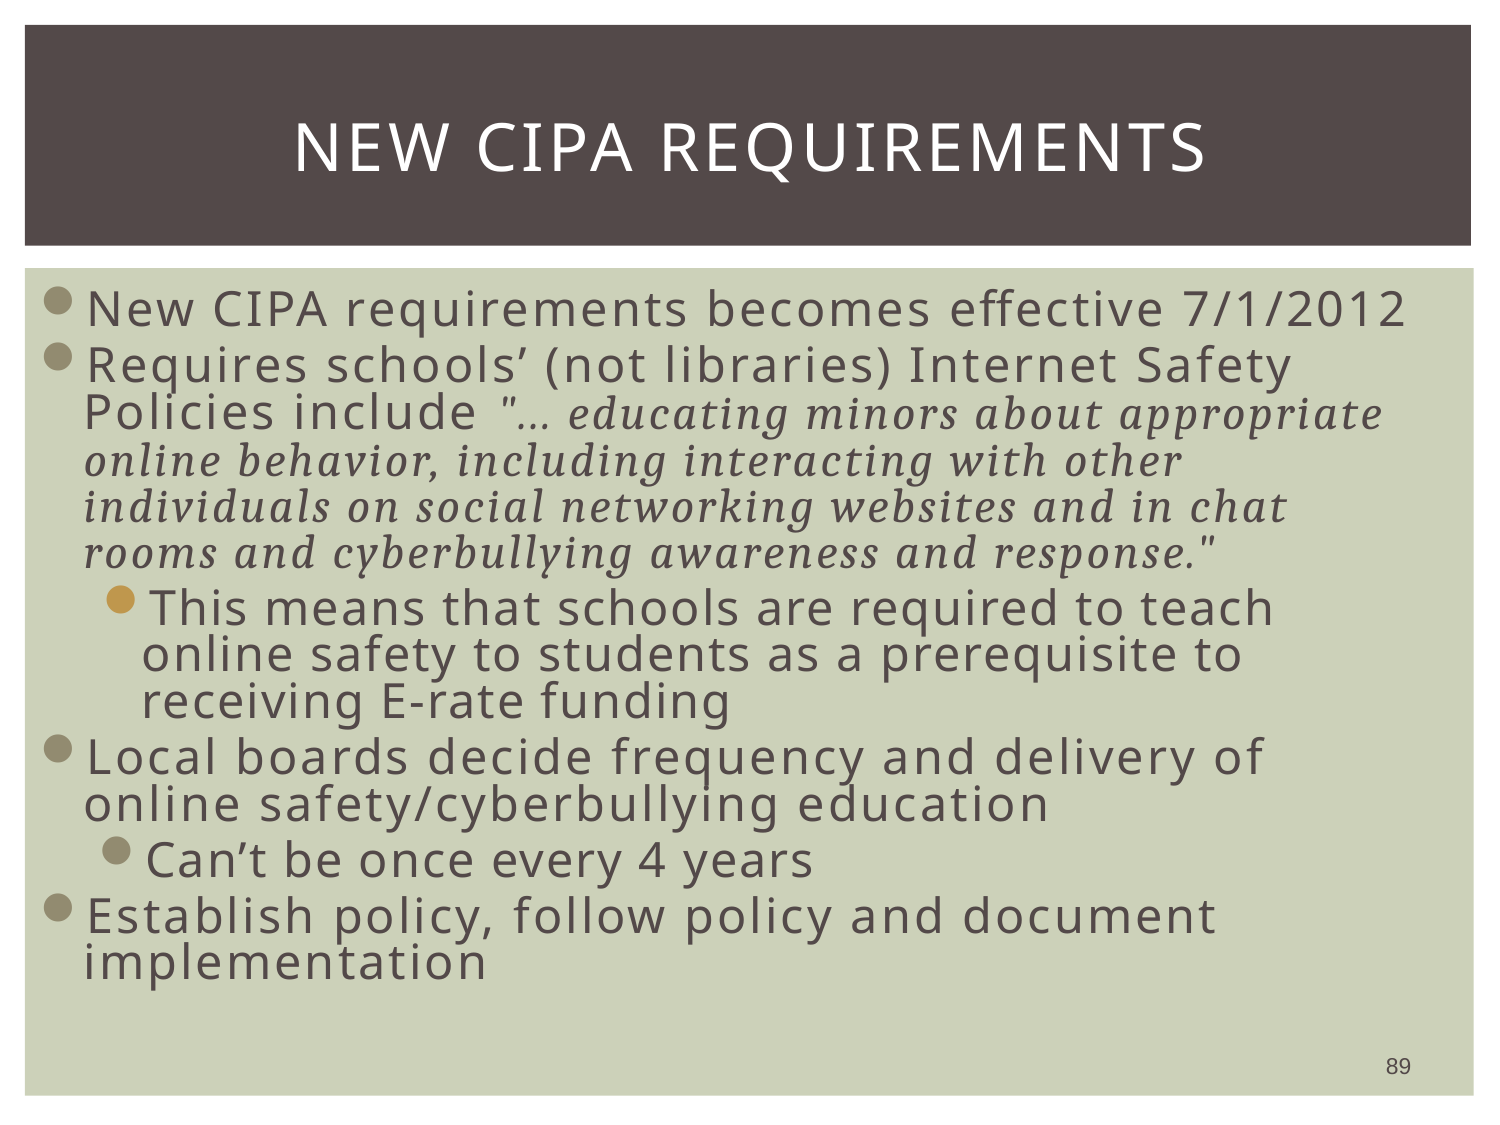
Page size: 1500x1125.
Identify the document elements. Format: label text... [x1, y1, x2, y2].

slide_number 89 [1349, 1041, 1448, 1089]
title New CIPA Requirements [62, 58, 1438, 232]
list New CIPA requirements becomes effective 7/1/2012 Requires schools’ (not libraries) Internet Safety Policies include "... educating minors about appropriate online behavior, including interacting with other individuals on social networking websites and in chat rooms and cyberbullying awareness and response." This means that schools are required to teach online safety to students as a prerequisite to receiving E-rate funding Local boards decide frequency and delivery of online safety/cyberbullying education Can’t be once every 4 years Establish policy, follow policy and document implementation [24, 282, 1442, 1005]
